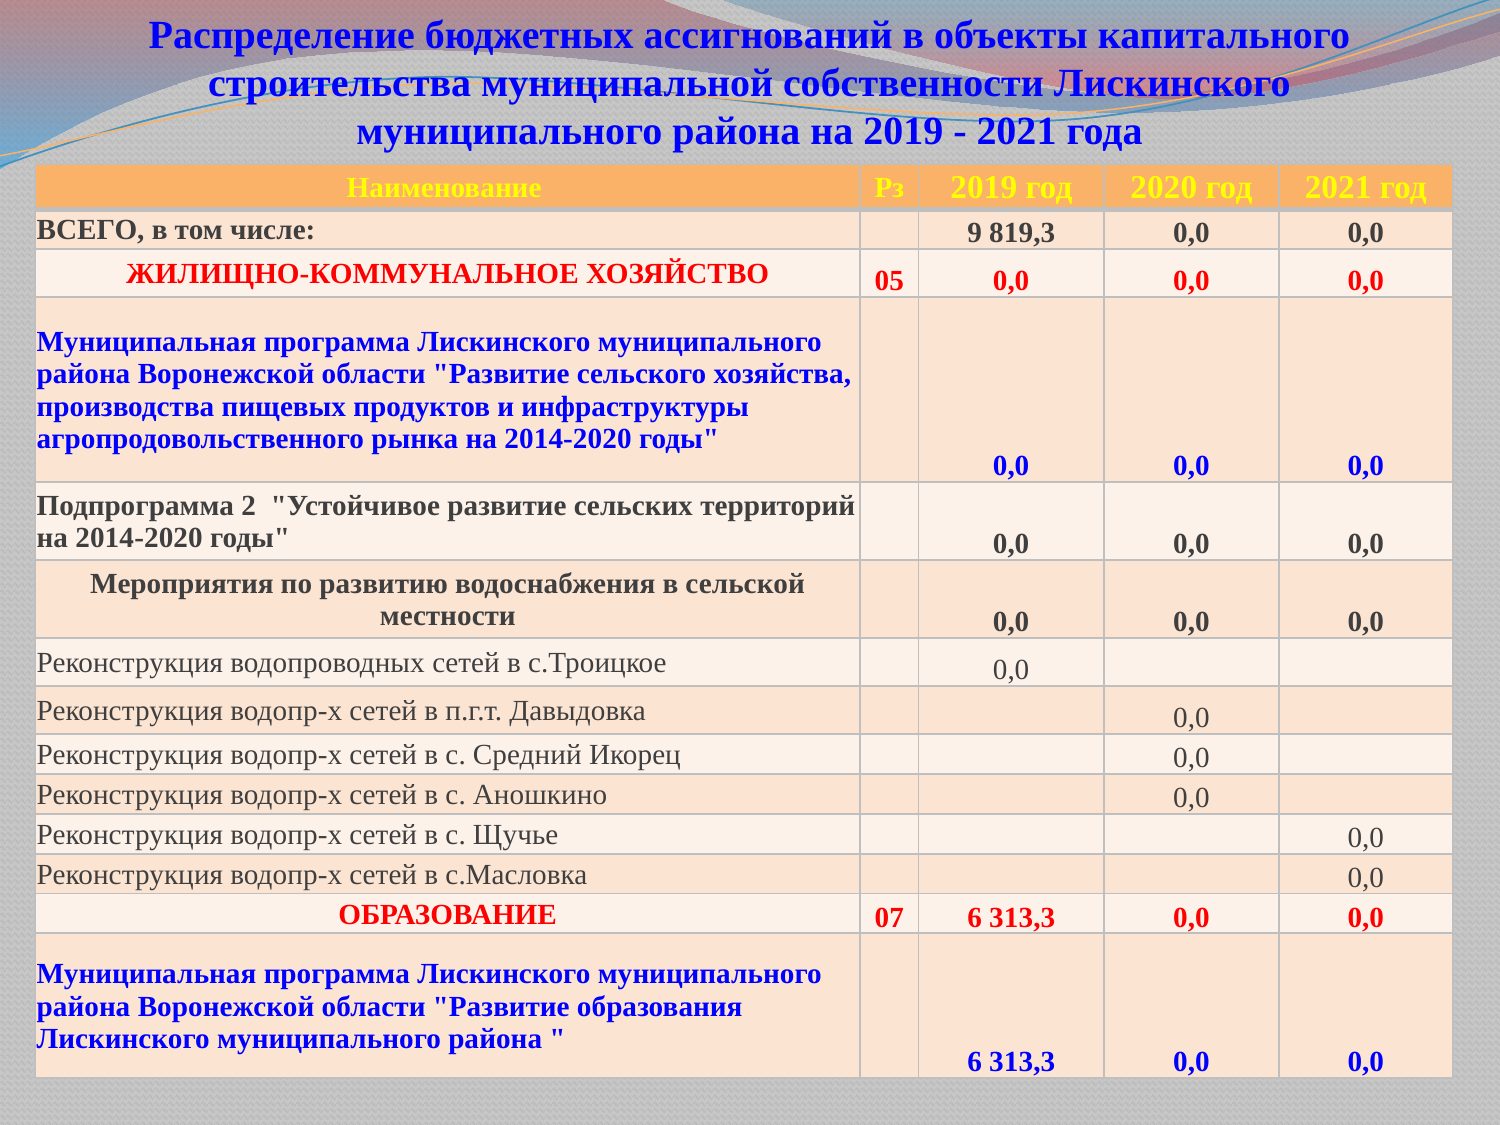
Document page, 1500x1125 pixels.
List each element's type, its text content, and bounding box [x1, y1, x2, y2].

table_cell [1280, 775, 1452, 813]
table_cell 0,0 [1105, 775, 1278, 813]
table_cell [1280, 687, 1452, 733]
table_cell 0,0 [1105, 894, 1278, 932]
table_cell 0,0 [1280, 212, 1452, 248]
table_cell 0,0 [1280, 855, 1452, 893]
table_cell Реконструкция водопр-х сетей в с. Аношкино [36, 775, 859, 813]
table_cell [861, 735, 918, 773]
table_header 2020 год [1105, 165, 1278, 207]
table_cell 0,0 [1280, 483, 1452, 559]
table_cell [861, 687, 918, 733]
table_cell 0,0 [1280, 815, 1452, 853]
table_cell [1105, 639, 1278, 685]
table_cell [919, 687, 1103, 733]
table_cell Реконструкция водопр-х сетей в с.Масловка [36, 855, 859, 893]
table_cell 0,0 [1105, 934, 1278, 1077]
table_cell [861, 298, 918, 481]
table_cell 07 [861, 894, 918, 932]
table_cell [1280, 639, 1452, 685]
table_cell 0,0 [919, 298, 1103, 481]
table_cell 0,0 [1105, 735, 1278, 773]
table_cell ВСЕГО, в том числе: [36, 212, 859, 248]
table_cell Реконструкция водопр-х сетей в п.г.т. Давыдовка [36, 687, 859, 733]
table_cell 0,0 [919, 561, 1103, 637]
table_cell 0,0 [1105, 250, 1278, 296]
table_cell Муниципальная программа Лискинского муниципального района Воронежской области "Развитие образования Лискинского муниципального района " [36, 934, 859, 1077]
table_cell 0,0 [1105, 687, 1278, 733]
table_header 2021 год [1280, 165, 1452, 207]
table_cell Муниципальная программа Лискинского муниципального района Воронежской области "Развитие сельского хозяйства, производства пищевых продуктов и инфраструктуры агропродовольственного рынка на 2014-2020 годы" [36, 298, 859, 481]
table_cell 05 [861, 250, 918, 296]
table_cell [919, 855, 1103, 893]
table_cell 6 313,3 [919, 934, 1103, 1077]
table_cell [1105, 815, 1278, 853]
title Распределение бюджетных ассигнований в объекты капитального строительства муниципальной собственности Лискинского муниципального района на 2019 - 2021 года [75, 0, 1425, 153]
table_cell 0,0 [919, 639, 1103, 685]
table_cell [1105, 855, 1278, 893]
table_cell [861, 212, 918, 248]
table_cell 0,0 [1105, 561, 1278, 637]
table_cell [919, 775, 1103, 813]
table_cell 0,0 [1105, 298, 1278, 481]
table_cell 0,0 [1280, 934, 1452, 1077]
table_cell [919, 735, 1103, 773]
table_cell Мероприятия по развитию водоснабжения в сельской местности [36, 561, 859, 637]
table_cell 0,0 [919, 483, 1103, 559]
table_cell 0,0 [1280, 250, 1452, 296]
table_cell 0,0 [1105, 212, 1278, 248]
table_cell Реконструкция водопр-х сетей в с. Средний Икорец [36, 735, 859, 773]
table_header Рз [861, 165, 918, 207]
table_cell 6 313,3 [919, 894, 1103, 932]
table_cell ОБРАЗОВАНИЕ [36, 894, 859, 932]
table_cell [919, 815, 1103, 853]
table_cell Подпрограмма 2 "Устойчивое развитие сельских территорий на 2014-2020 годы" [36, 483, 859, 559]
table_cell 9 819,3 [919, 212, 1103, 248]
table_cell [1280, 735, 1452, 773]
table_cell 0,0 [1280, 298, 1452, 481]
table_cell Реконструкция водопр-х сетей в с. Щучье [36, 815, 859, 853]
table_cell [861, 561, 918, 637]
table_cell 0,0 [1105, 483, 1278, 559]
table_cell [861, 934, 918, 1077]
table_cell 0,0 [1280, 561, 1452, 637]
table_cell 0,0 [919, 250, 1103, 296]
table_cell [861, 815, 918, 853]
table_cell [861, 855, 918, 893]
table_header 2019 год [919, 165, 1103, 207]
table_header Наименование [36, 165, 859, 207]
table_cell ЖИЛИЩНО-КОММУНАЛЬНОЕ ХОЗЯЙСТВО [36, 250, 859, 296]
table_cell 0,0 [1280, 894, 1452, 932]
table_cell [861, 483, 918, 559]
table_cell [861, 639, 918, 685]
table_cell Реконструкция водопроводных сетей в с.Троицкое [36, 639, 859, 685]
table_cell [861, 775, 918, 813]
